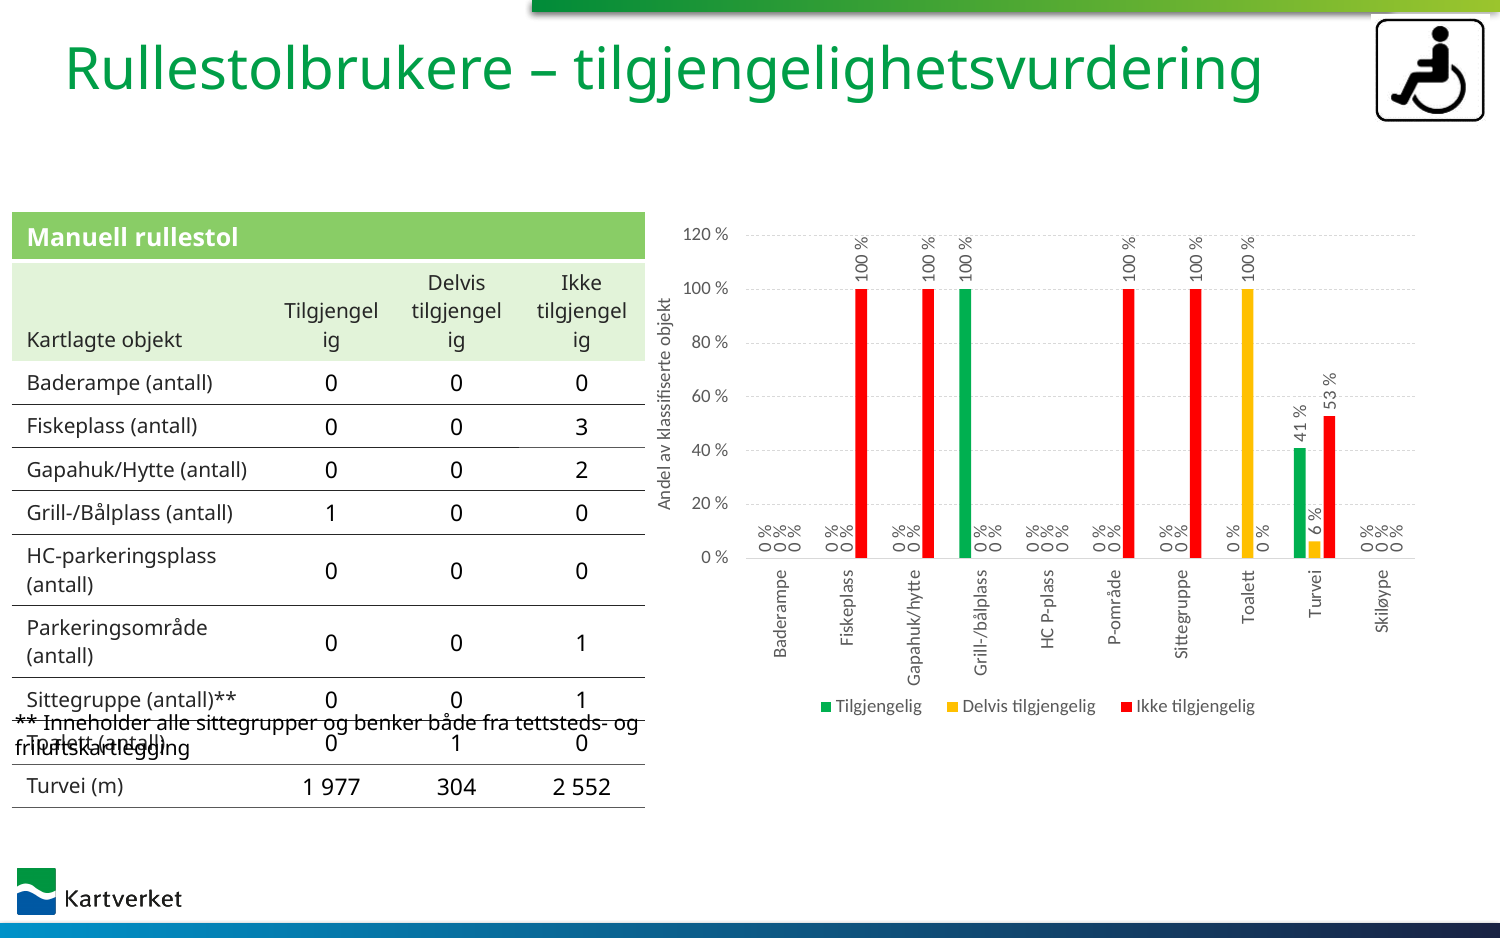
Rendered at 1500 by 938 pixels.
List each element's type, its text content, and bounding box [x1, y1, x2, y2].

table_cell Grill-/Bålplass (antall) [12, 491, 269, 534]
table_cell Kartlagte objekt [12, 263, 269, 361]
table_cell 0 [269, 448, 394, 490]
table_cell Turvei (m) [12, 768, 269, 807]
table_cell 2 [519, 448, 638, 490]
table_cell 0 [394, 491, 519, 534]
table_cell 1 977 [269, 768, 394, 807]
table_cell Parkeringsområde (antall) [12, 606, 269, 677]
table_cell 0 [394, 448, 519, 490]
table_cell 1 [269, 491, 394, 534]
table_cell 0 [269, 405, 394, 447]
table_cell Baderampe (antall) [12, 361, 269, 404]
table_cell 0 [519, 535, 638, 605]
table_cell 0 [394, 361, 519, 404]
text_box Rullestolbrukere – tilgjengelighetsvurdering [49, 12, 1372, 109]
table_cell Ikke tilgjengelig [519, 263, 638, 361]
table_cell 0 [269, 606, 394, 677]
table_cell Sittegruppe (antall)** [12, 678, 269, 702]
table_cell 1 [519, 606, 638, 677]
table_cell 0 [394, 535, 519, 605]
table_cell 0 [269, 678, 394, 702]
table_header Manuell rullestol [12, 212, 645, 259]
text_box ** Inneholder alle sittegrupper og benker både fra tettsteds- og friluftskartlegging [0, 702, 745, 768]
table_cell 1 [519, 678, 638, 702]
table_cell 0 [269, 535, 394, 605]
table_cell 0 [394, 606, 519, 677]
picture [643, 218, 1426, 728]
table_cell HC-parkeringsplass (antall) [12, 535, 269, 605]
table_cell Tilgjengelig [269, 263, 394, 361]
table_cell 2 552 [519, 768, 645, 807]
table_cell 0 [269, 361, 394, 404]
table_cell 3 [519, 405, 638, 447]
table_cell 0 [394, 678, 519, 702]
picture [1371, 13, 1491, 127]
table_cell 0 [394, 405, 519, 447]
table_cell Gapahuk/Hytte (antall) [12, 448, 269, 490]
table_cell 0 [519, 491, 638, 534]
table_cell Delvis tilgjengelig [394, 263, 519, 361]
table_cell Fiskeplass (antall) [12, 405, 269, 447]
table_cell 304 [394, 768, 519, 807]
table_cell 0 [519, 361, 638, 404]
